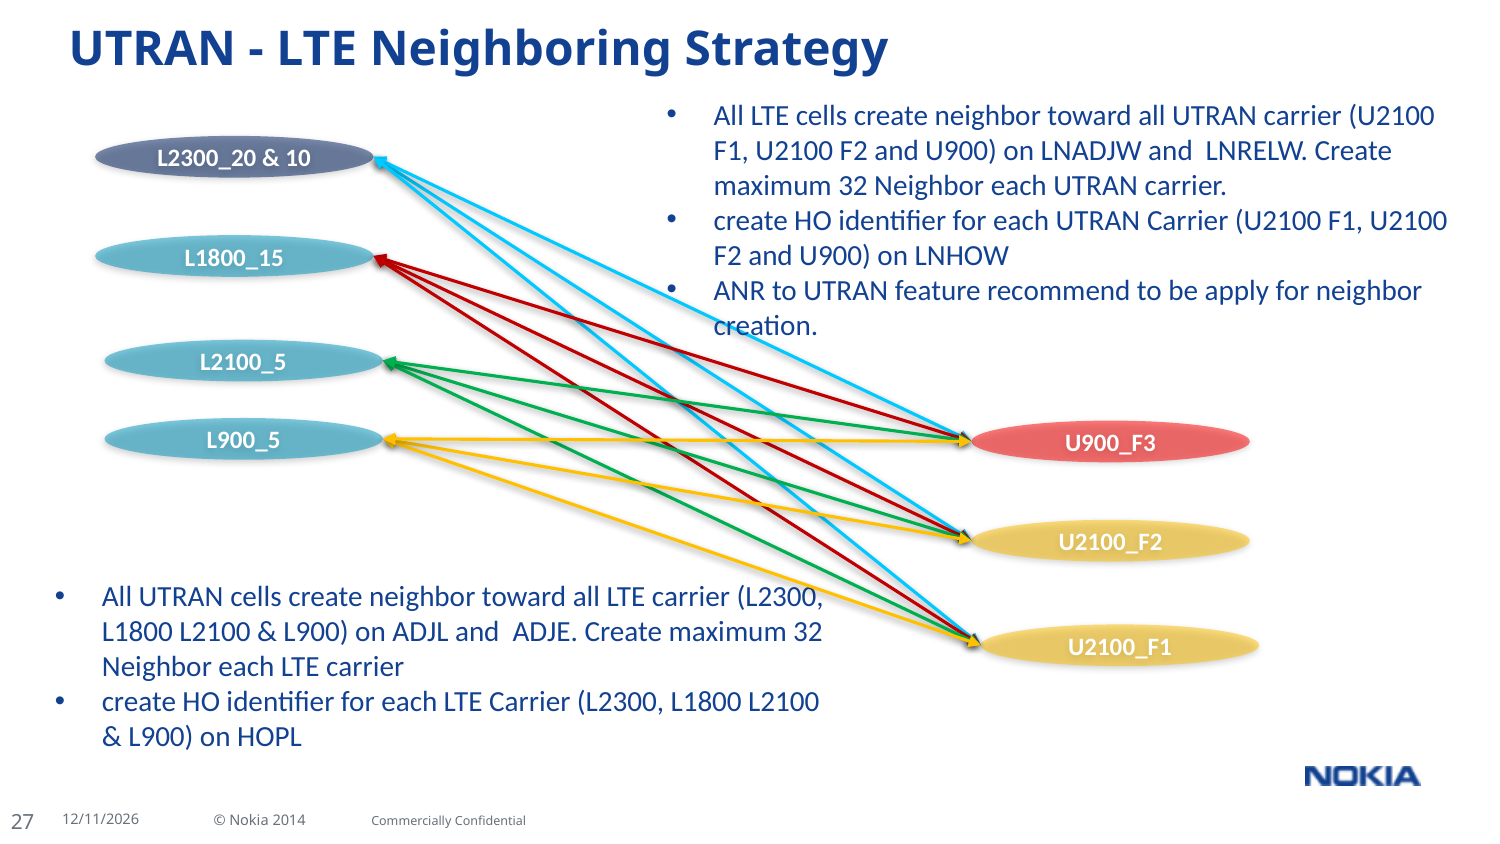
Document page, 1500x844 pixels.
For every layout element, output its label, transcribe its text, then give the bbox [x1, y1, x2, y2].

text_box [373, 255, 982, 646]
text_box All LTE cells create neighbor toward all UTRAN carrier (U2100 F1, U2100 F2 and U900) on LNADJW and LNRELW. Create maximum 32 Neighbor each UTRAN carrier. create HO identifier for each UTRAN Carrier (U2100 F1, U2100 F2 and U900) on LNHOW ANR to UTRAN feature recommend to be apply for neighbor creation. [651, 88, 1465, 349]
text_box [973, 360, 982, 438]
text_box L900_5 [103, 417, 366, 461]
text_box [382, 360, 972, 436]
title UTRAN - LTE Neighboring Strategy [68, 20, 1419, 72]
text_box L1800_15 [94, 234, 367, 278]
text_box L2100_5 [103, 338, 366, 383]
text_box All UTRAN cells create neighbor toward all LTE carrier (L2300, L1800 L2100 & L900) on ADJL and ADJE. Create maximum 32 Neighbor each LTE carrier create HO identifier for each LTE Carrier (L2300, L1800 L2100 & L900) on HOPL [40, 570, 853, 760]
text_box L2300_20 & 10 [94, 135, 373, 179]
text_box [382, 438, 972, 442]
text_box U2100_F2 [988, 519, 1251, 563]
picture [1305, 766, 1421, 786]
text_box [382, 438, 982, 646]
text_box U900_F3 [987, 419, 1251, 464]
text_box U2100_F1 [986, 623, 1260, 667]
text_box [373, 156, 982, 255]
